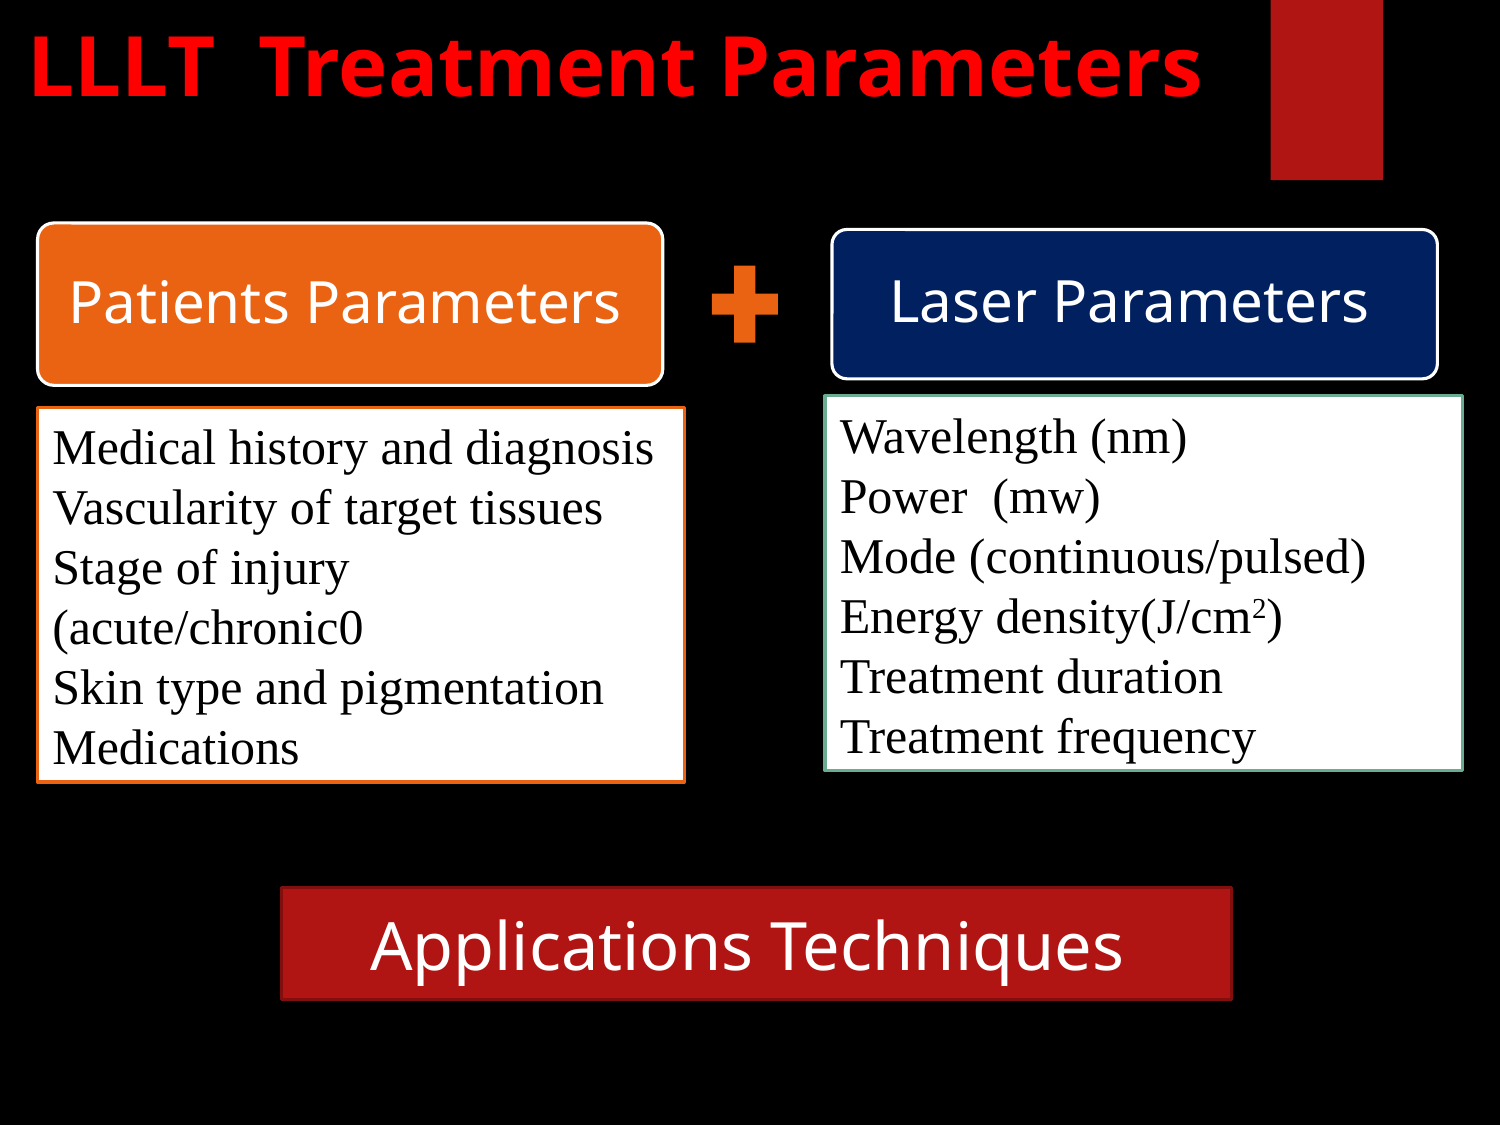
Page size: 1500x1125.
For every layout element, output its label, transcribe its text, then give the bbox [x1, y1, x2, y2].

title LLLT Treatment Parameters [0, 5, 1232, 131]
text_box Wavelength (nm) Power (mw) Mode (continuous/pulsed) Energy density(J/cm2) Treatment duration Treatment frequency [823, 394, 1464, 772]
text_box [37, 212, 1438, 396]
text_box Medical history and diagnosis Vascularity of target tissues Stage of injury (acute/chronic0 Skin type and pigmentation Medications [36, 406, 686, 784]
text_box Applications Techniques [280, 886, 1233, 1001]
